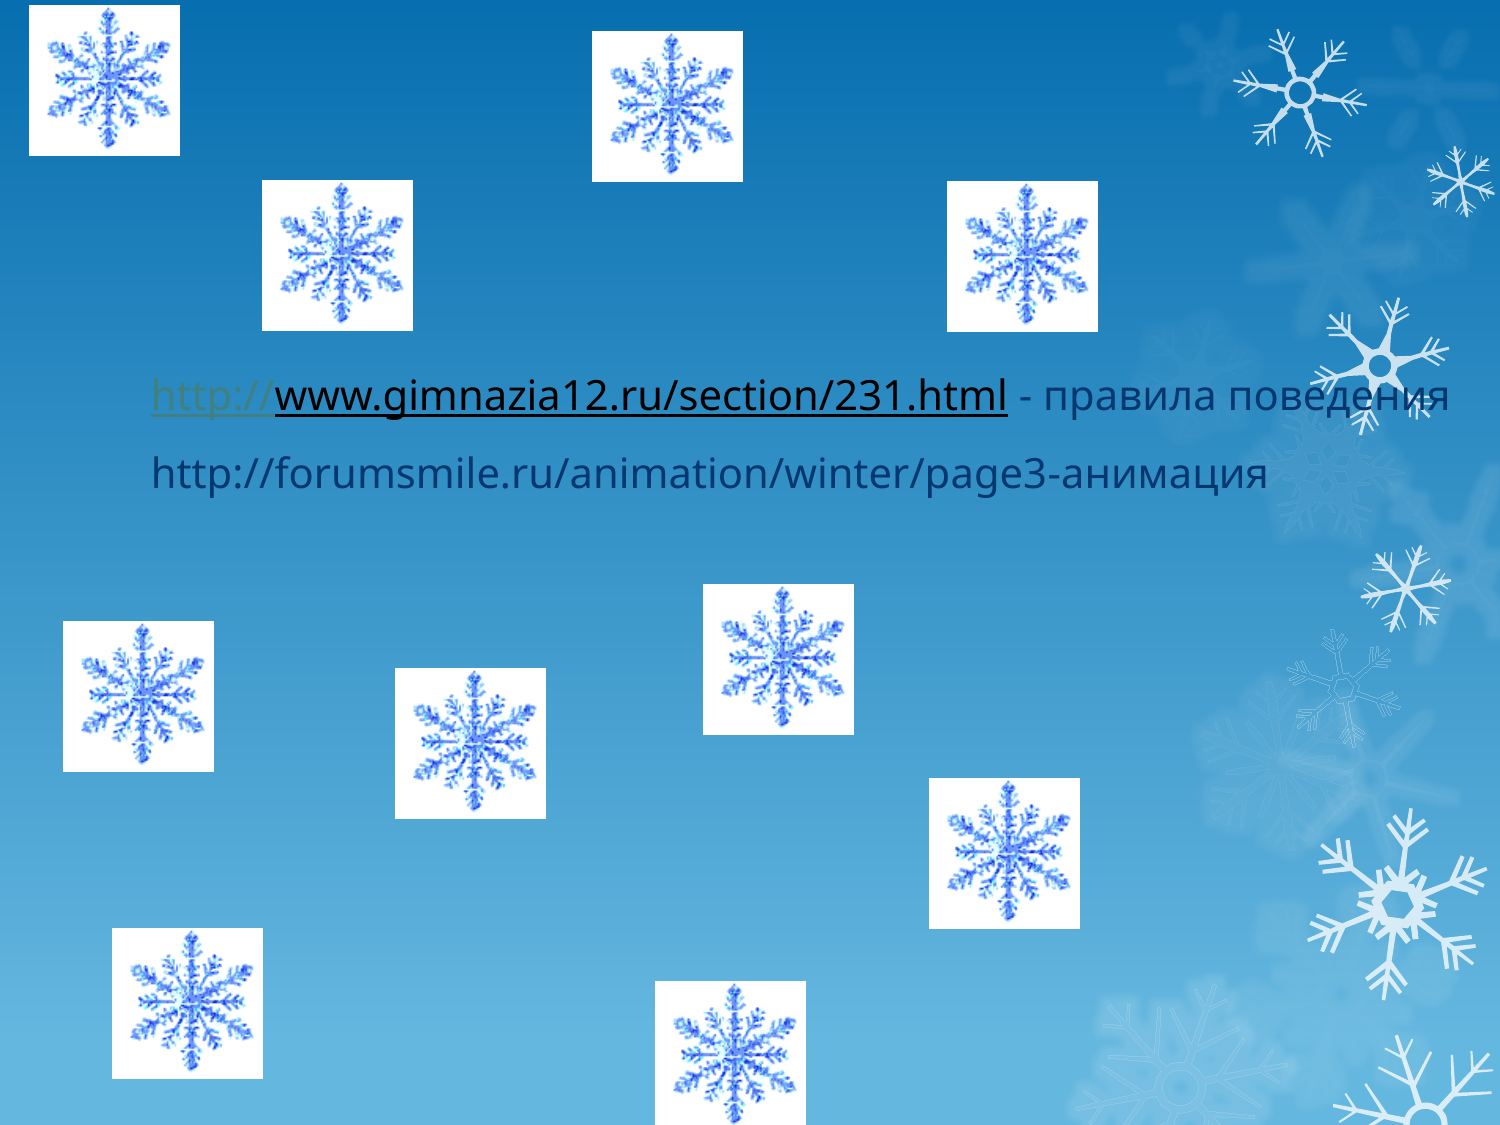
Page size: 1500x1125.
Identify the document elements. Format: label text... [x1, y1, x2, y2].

picture [28, 5, 180, 157]
picture [592, 30, 744, 182]
picture [654, 981, 806, 1125]
picture [928, 778, 1080, 930]
picture [62, 620, 214, 772]
picture [111, 928, 263, 1080]
picture [261, 180, 413, 332]
picture [947, 180, 1099, 332]
picture [703, 583, 855, 735]
subtitle http://www.gimnazia12.ru/section/231.html - правила поведения http://forumsmile.ru/animation/winter/page3-анимация [135, 78, 1471, 740]
picture [395, 668, 547, 820]
